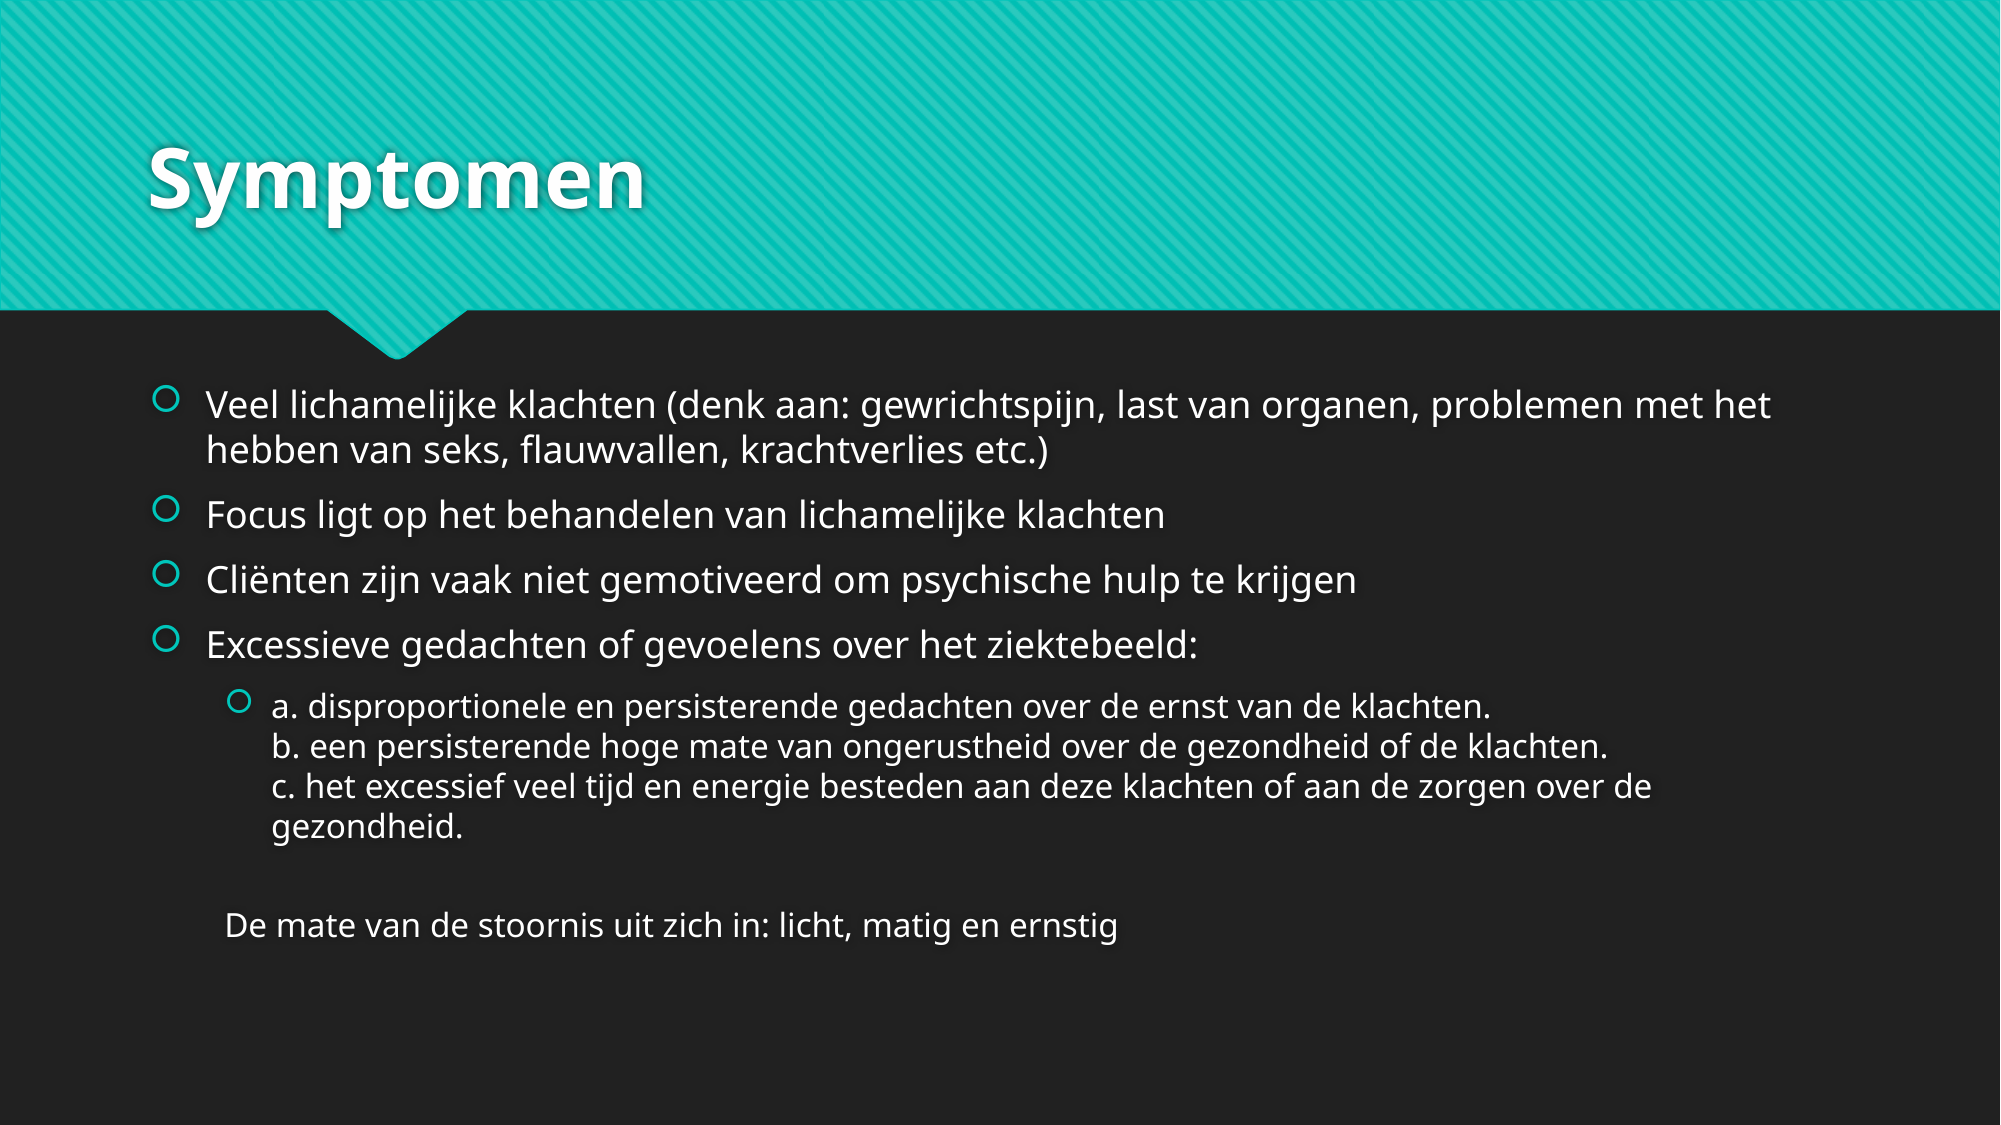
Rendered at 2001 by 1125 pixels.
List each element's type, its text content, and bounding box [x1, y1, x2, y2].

list Veel lichamelijke klachten (denk aan: gewrichtspijn, last van organen, problemen met het hebben van seks, flauwvallen, krachtverlies etc.) Focus ligt op het behandelen van lichamelijke klachten Cliënten zijn vaak niet gemotiveerd om psychische hulp te krijgen Excessieve gedachten of gevoelens over het ziektebeeld: a. disproportionele en persisterende gedachten over de ernst van de klachten. b. een persisterende hoge mate van ongerustheid over de gezondheid of de klachten. c. het excessief veel tijd en energie besteden aan deze klachten of aan de zorgen over de gezondheid. De mate van de stoornis uit zich in: licht, matig en ernstig [134, 364, 1866, 962]
title Symptomen [132, 73, 1868, 233]
